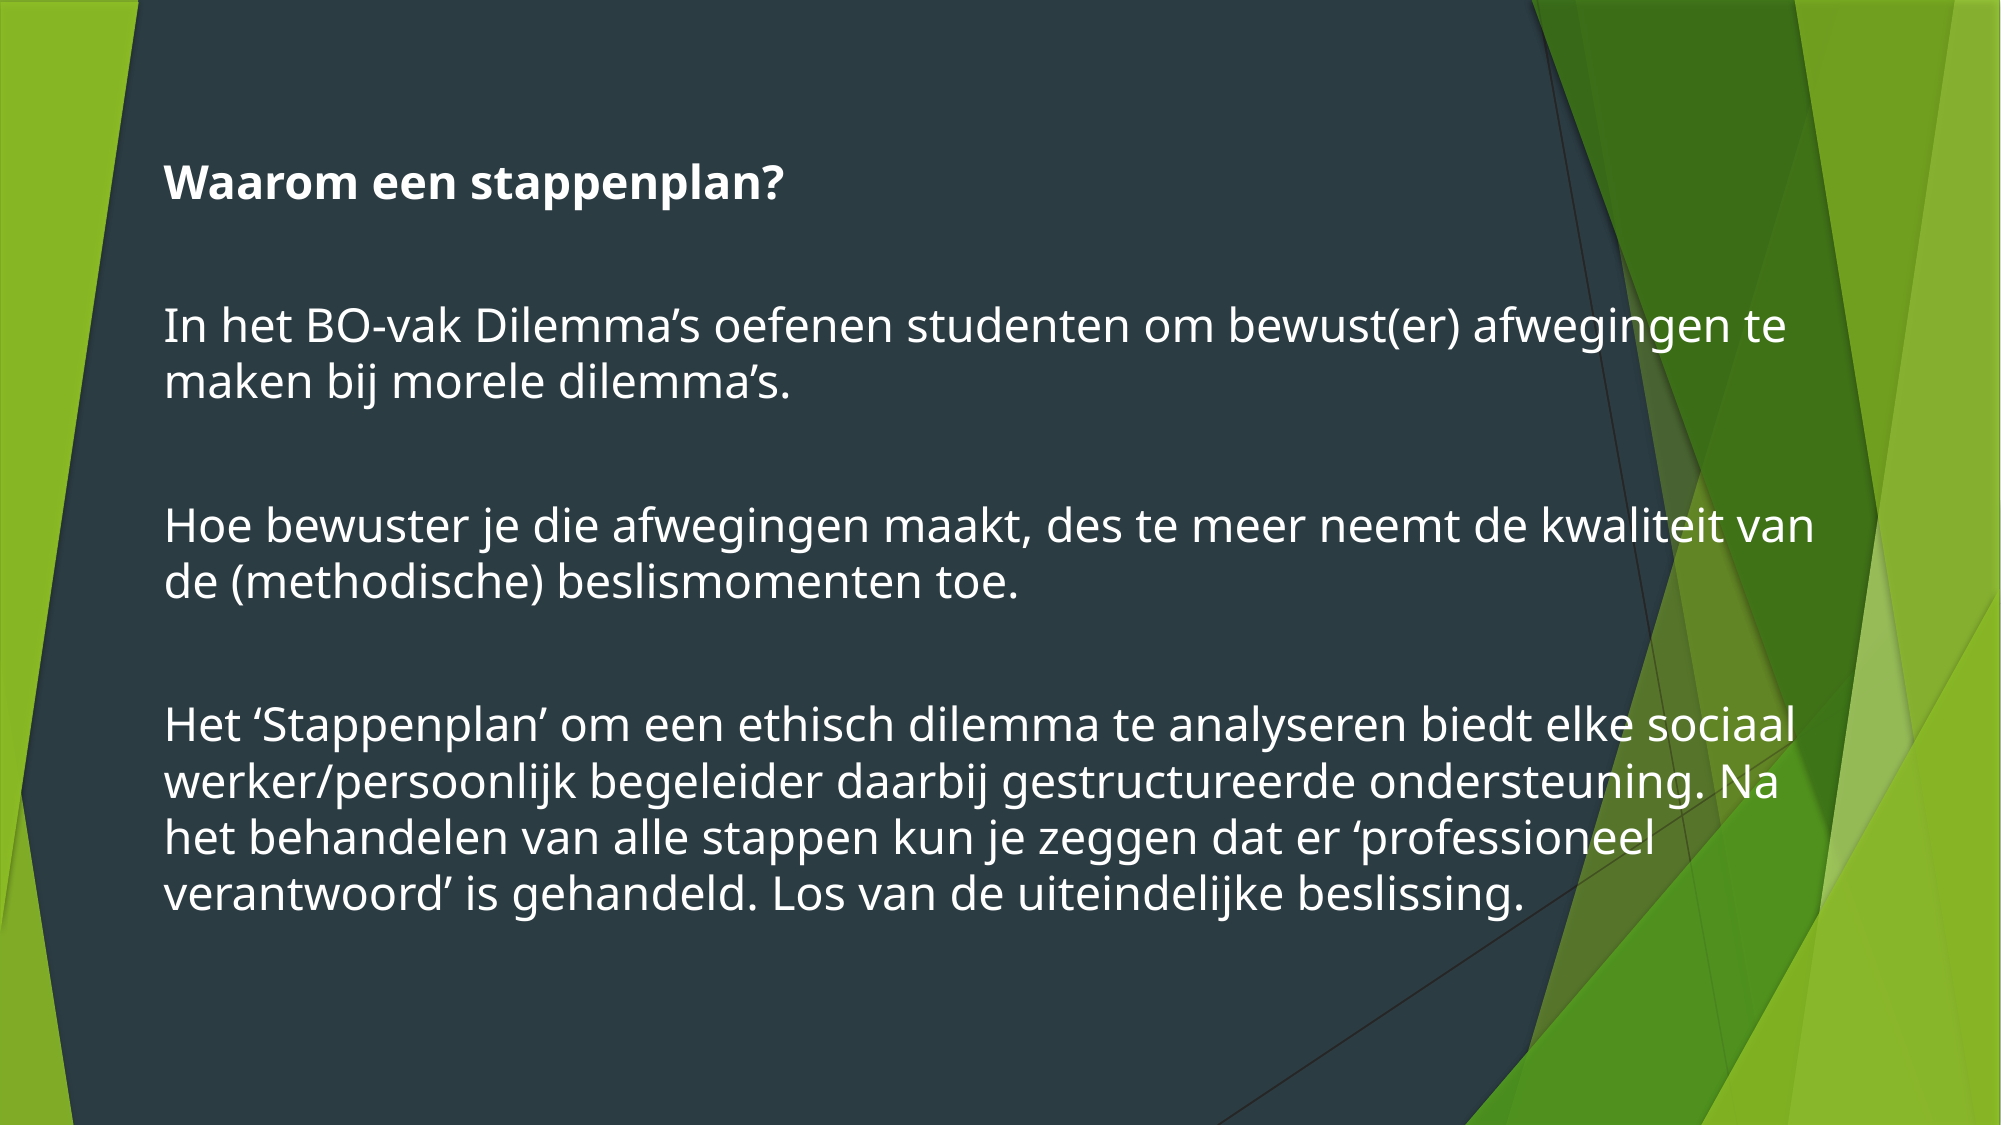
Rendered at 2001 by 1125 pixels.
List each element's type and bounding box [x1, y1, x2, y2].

text_box [0, 0, 2000, 1125]
